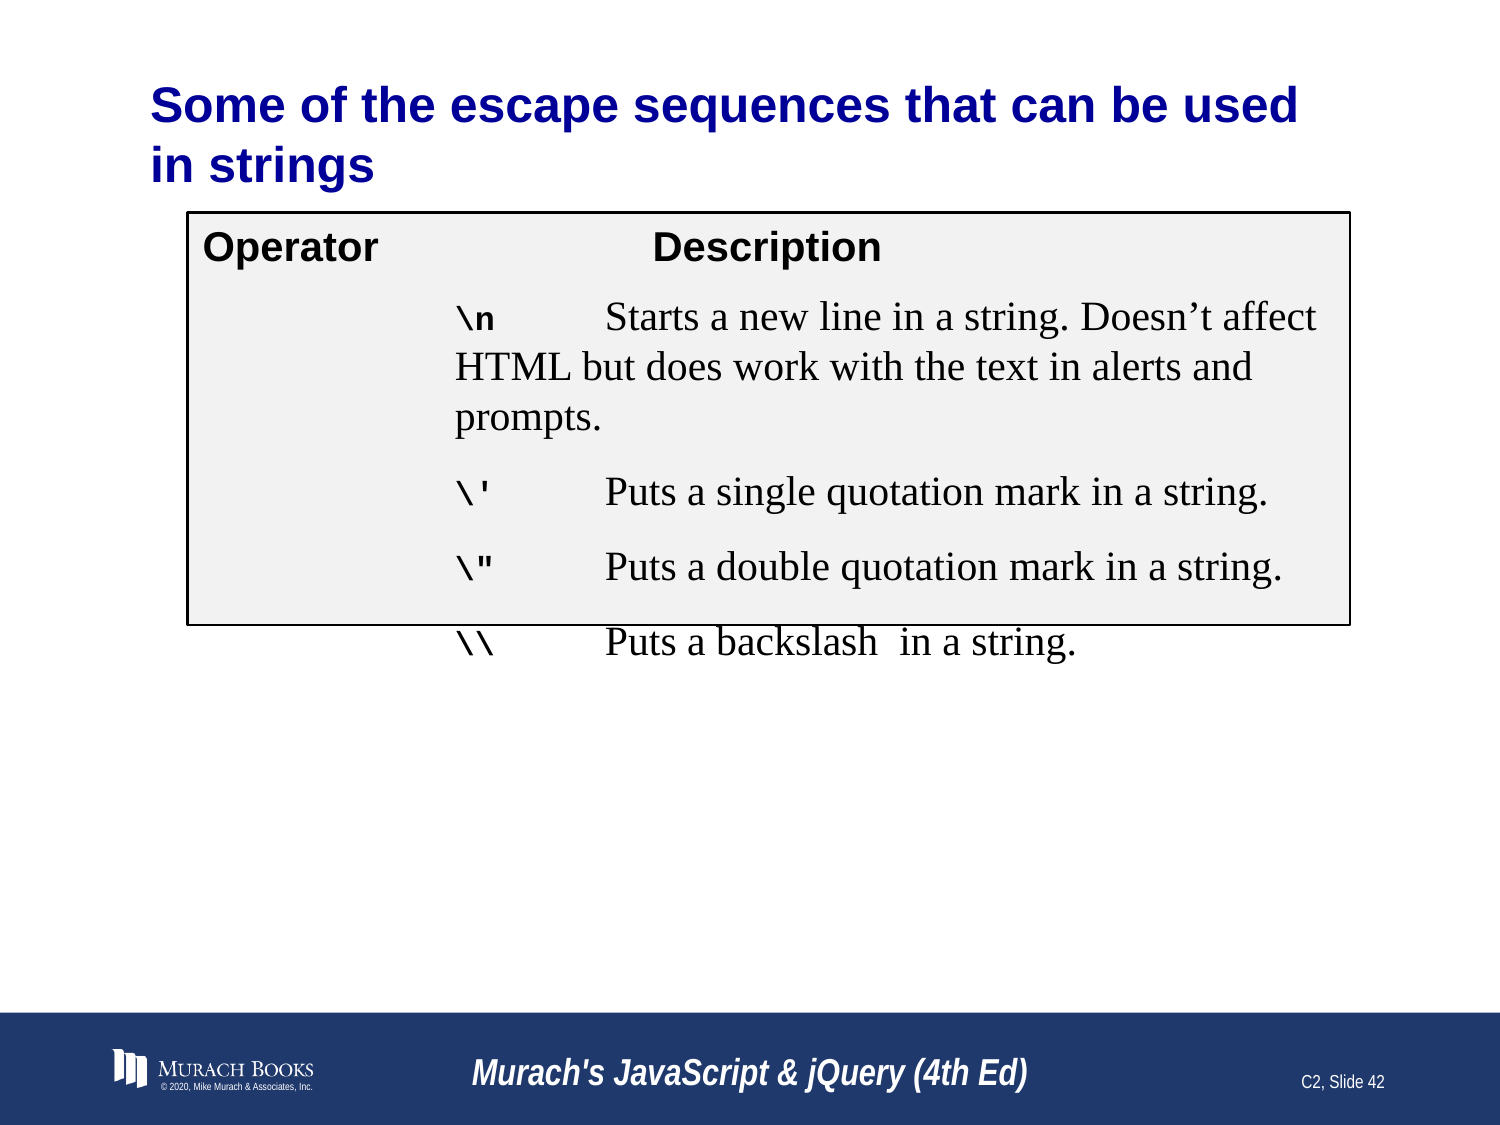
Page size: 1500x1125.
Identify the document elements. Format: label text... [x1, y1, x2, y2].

footer © 2020, Mike Murach & Associates, Inc. [12, 1025, 463, 1100]
slide_number C2, Slide 42 [1087, 1025, 1400, 1100]
list Operator Description \n Starts a new line in a string. Doesn’t affect HTML but does work with the text in alerts and prompts. \' Puts a single quotation mark in a string. \" Puts a double quotation mark in a string. \\ Puts a backslash in a string. [185, 210, 1353, 628]
slide_number Murach's JavaScript & jQuery (4th Ed) [463, 1025, 1050, 1100]
title Some of the escape sequences that can be used in strings [150, 72, 1350, 194]
